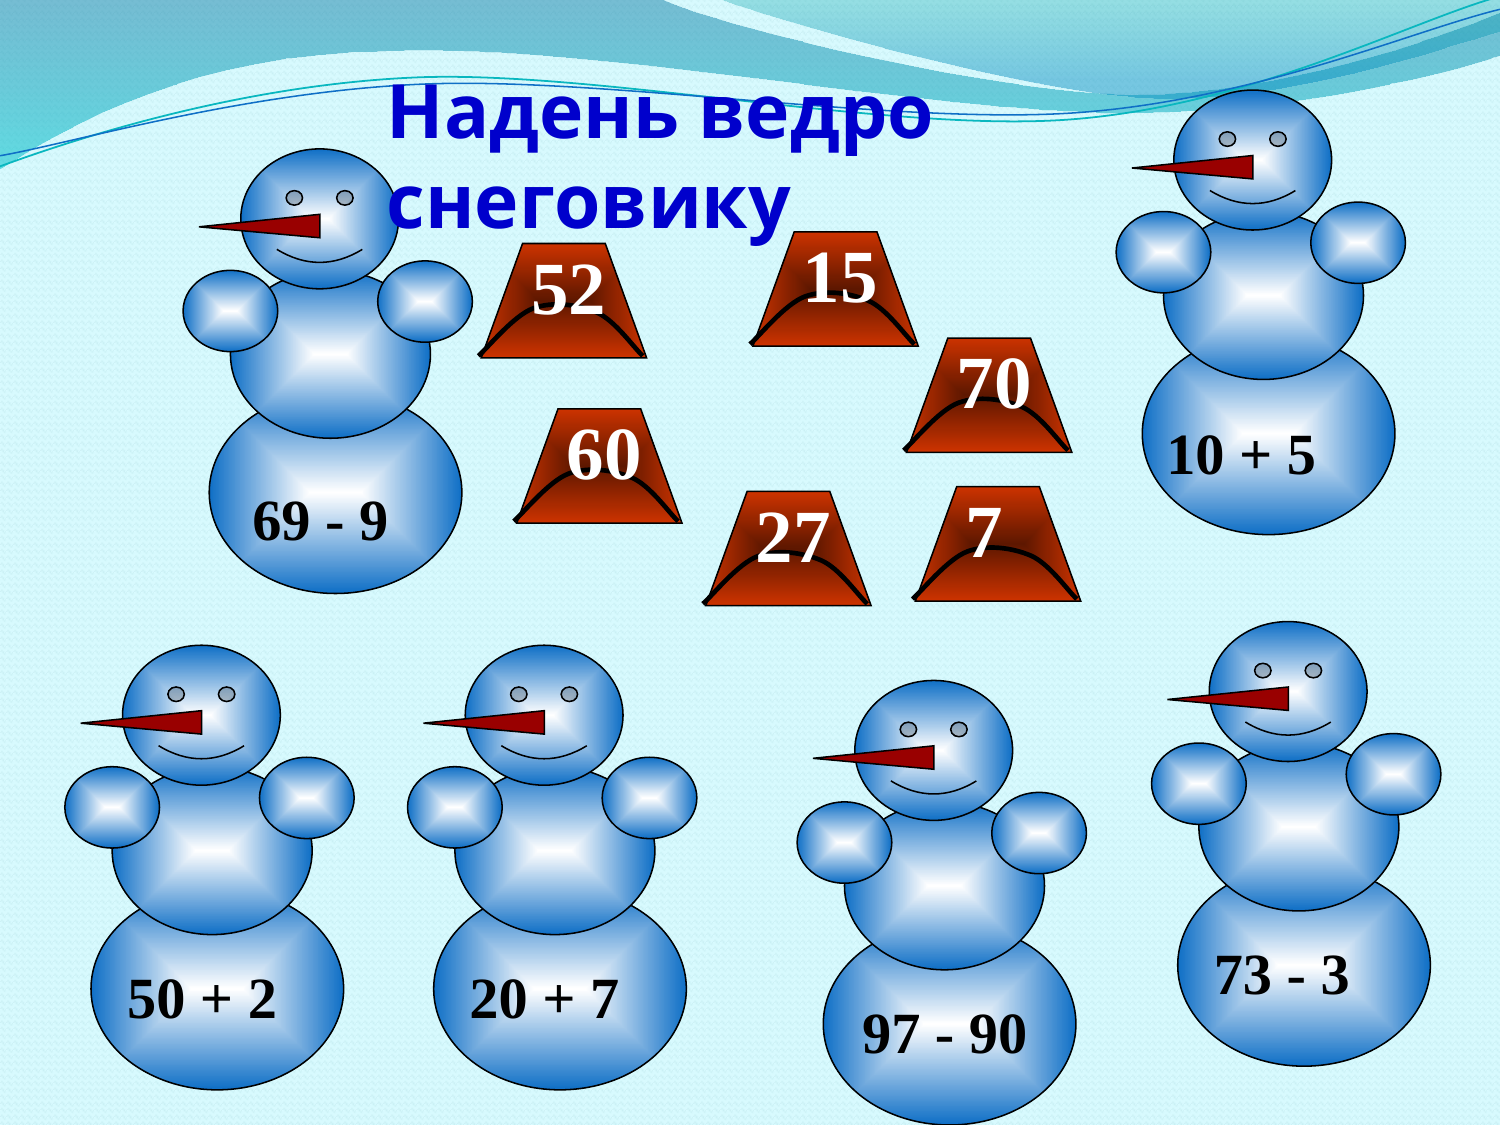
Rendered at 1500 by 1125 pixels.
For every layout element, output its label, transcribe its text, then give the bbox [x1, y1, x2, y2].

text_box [1151, 621, 1442, 1067]
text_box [903, 325, 1073, 453]
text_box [911, 474, 1082, 602]
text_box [1115, 89, 1406, 536]
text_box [64, 644, 355, 1091]
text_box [702, 479, 872, 607]
text_box Надень ведро снеговику [372, 55, 1140, 251]
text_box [182, 148, 473, 594]
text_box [749, 219, 919, 347]
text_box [513, 396, 683, 524]
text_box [407, 644, 698, 1091]
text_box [477, 231, 648, 359]
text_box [796, 679, 1087, 1125]
